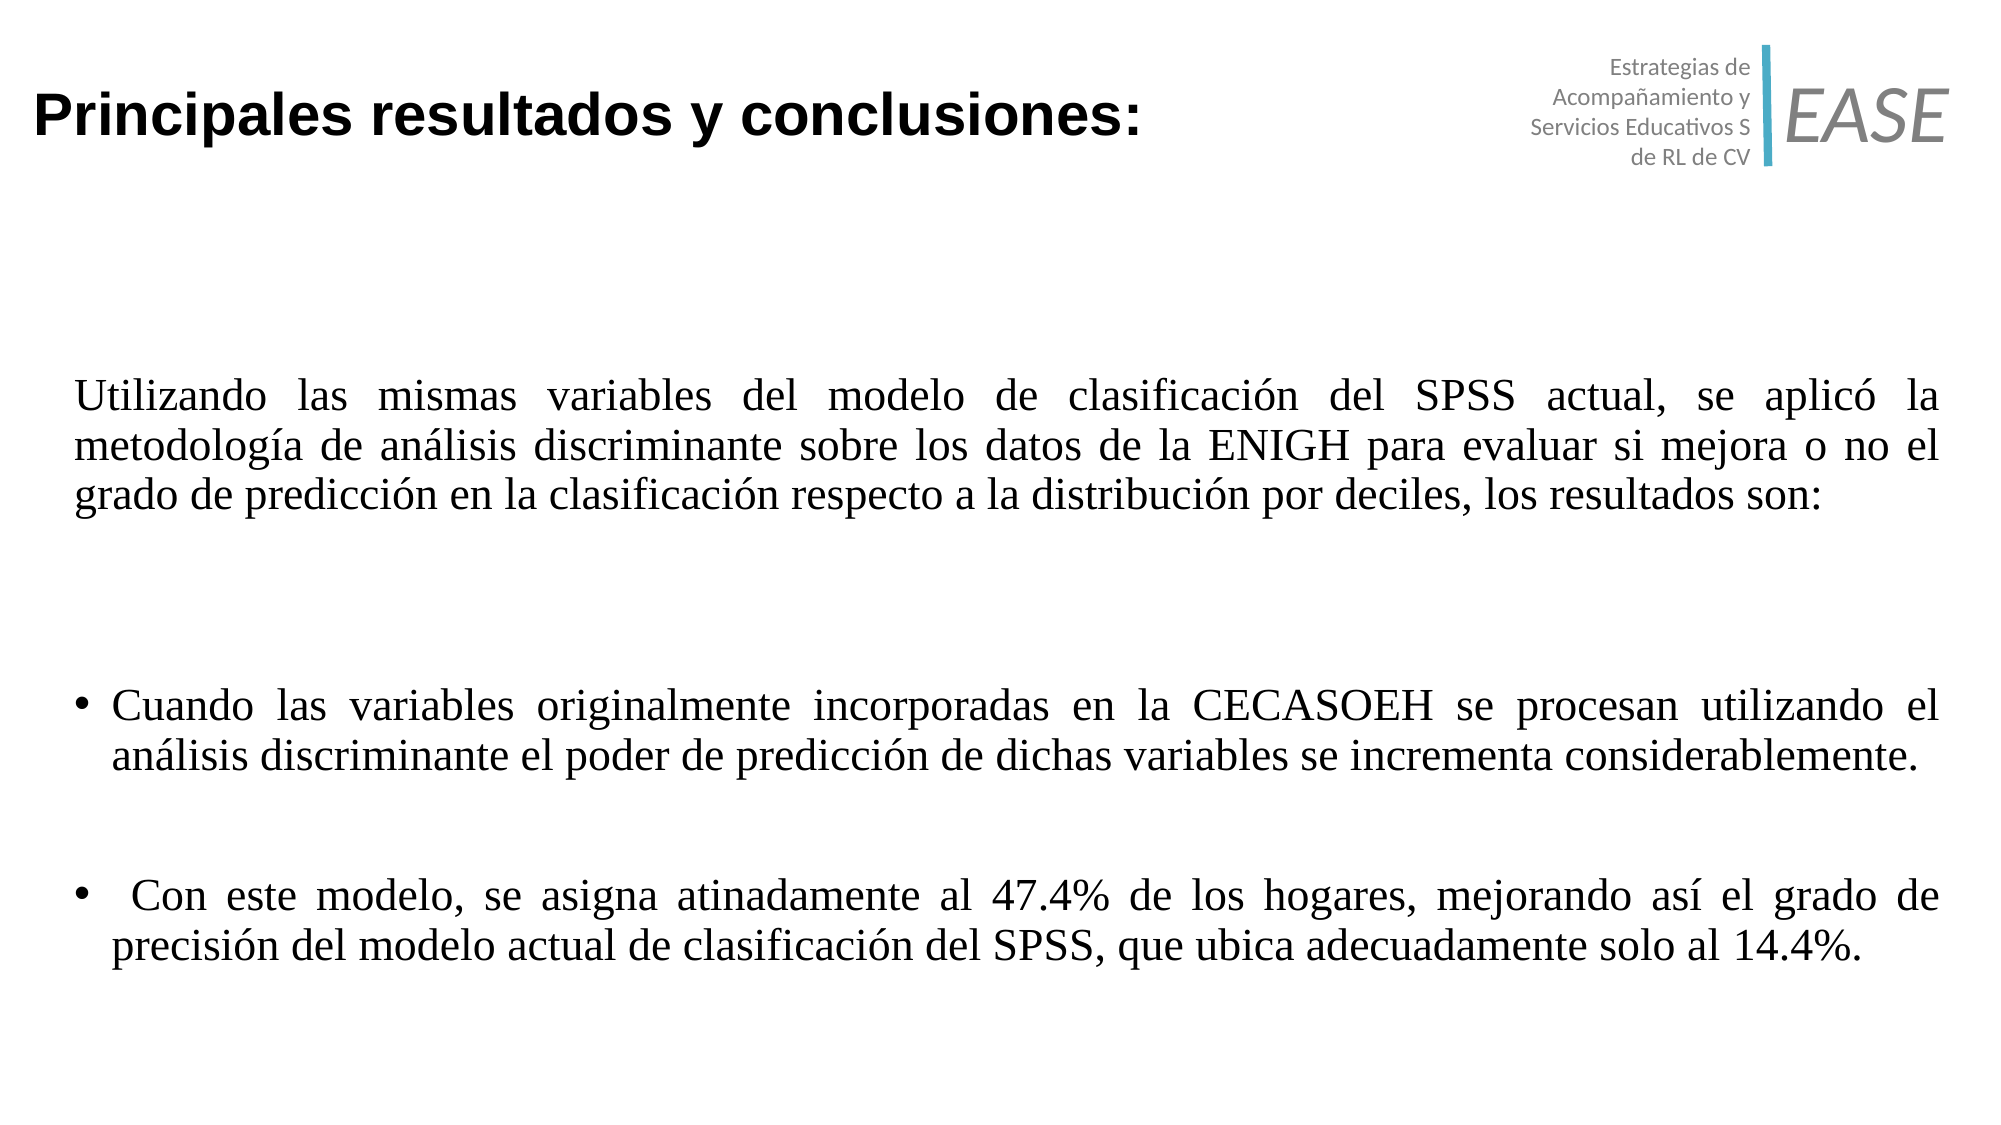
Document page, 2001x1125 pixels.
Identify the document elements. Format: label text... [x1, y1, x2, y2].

title Principales resultados y conclusiones: [19, 16, 1863, 237]
list Utilizando las mismas variables del modelo de clasificación del SPSS actual, se aplicó la metodología de análisis discriminante sobre los datos de la ENIGH para evaluar si mejora o no el grado de predicción en la clasificación respecto a la distribución por deciles, los resultados son: Cuando las variables originalmente incorporadas en la CECASOEH se procesan utilizando el análisis discriminante el poder de predicción de dichas variables se incrementa considerablemente. Con este modelo, se asigna atinadamente al 47.4% de los hogares, mejorando así el grado de precisión del modelo actual de clasificación del SPSS, que ubica adecuadamente solo al 14.4%. [59, 217, 1957, 1063]
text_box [1502, 37, 1985, 184]
